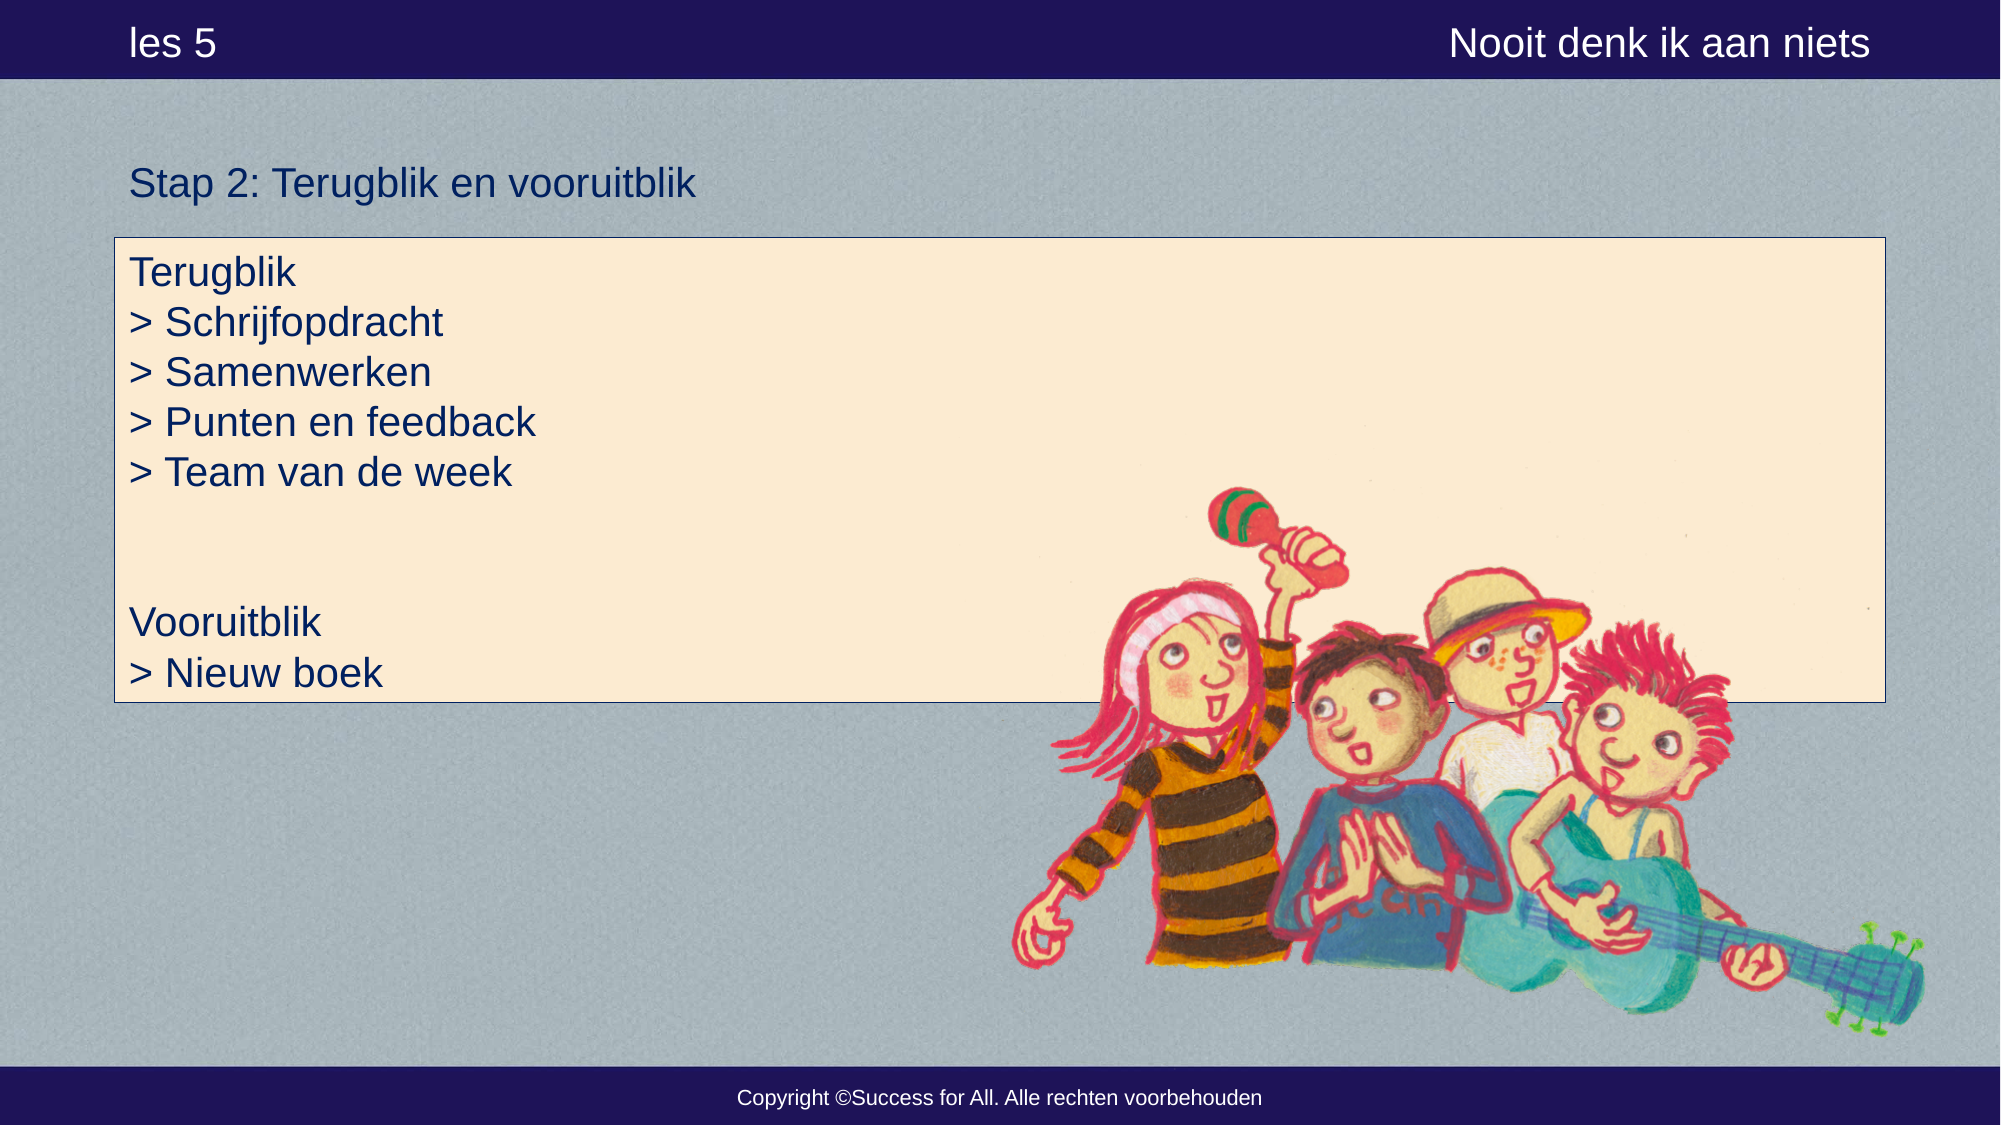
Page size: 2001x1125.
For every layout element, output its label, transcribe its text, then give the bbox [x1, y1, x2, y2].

picture [0, 0, 2001, 1125]
text_box Copyright ©Success for All. Alle rechten voorbehouden [0, 1076, 2000, 1125]
text_box les 5 [114, 8, 354, 73]
text_box Nooit denk ik aan niets [999, 8, 1886, 73]
text_box Stap 2: Terugblik en vooruitblik [113, 148, 1635, 214]
text_box Terugblik > Schrijfopdracht > Samenwerken > Punten en feedback > Team van de week Vooruitblik > Nieuw boek [114, 237, 1886, 703]
